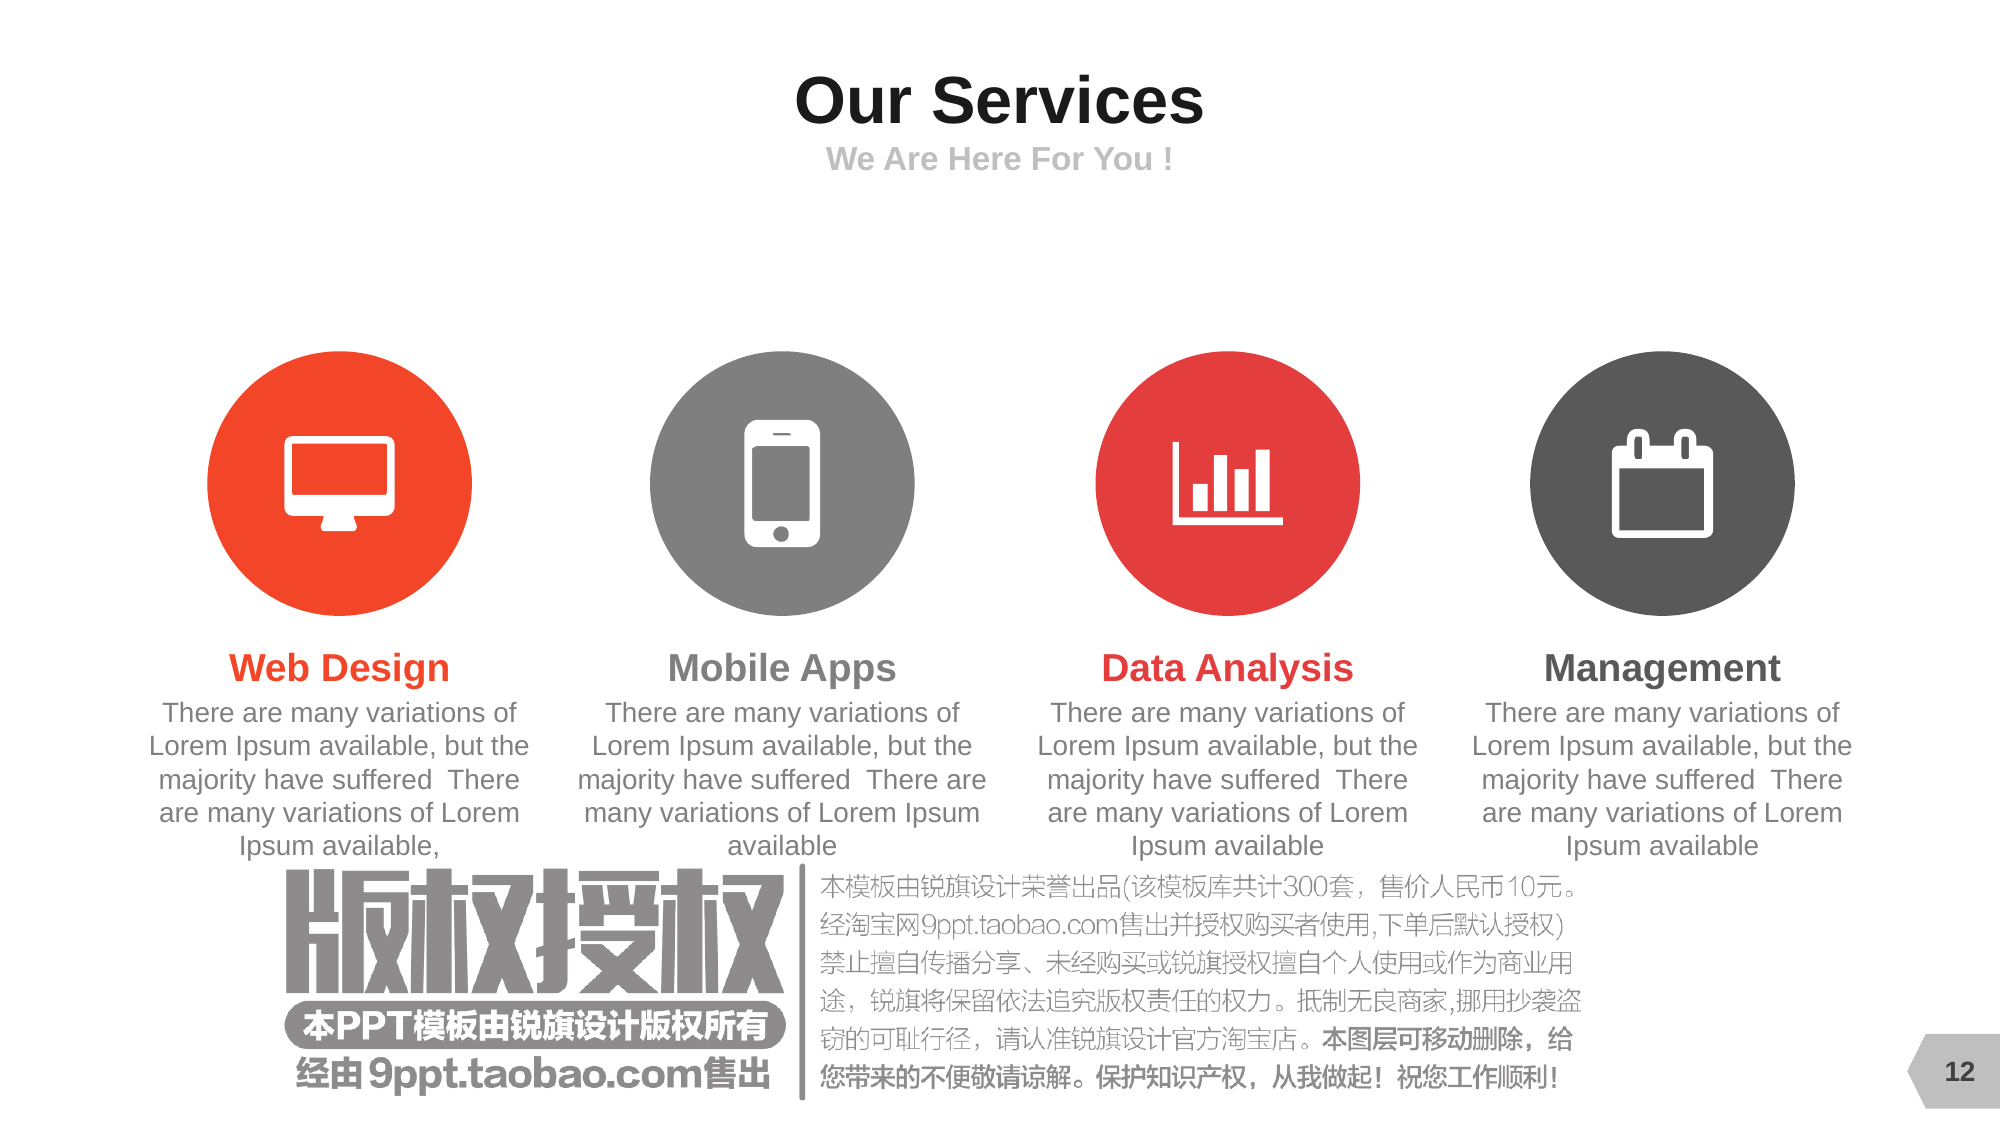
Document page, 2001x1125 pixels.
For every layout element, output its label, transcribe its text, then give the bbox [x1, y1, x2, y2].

text_box Data Analysis There are many variations of Lorem Ipsum available, but the majority have suffered There are many variations of Lorem Ipsum available [1009, 635, 1447, 862]
text_box [205, 349, 475, 618]
text_box [284, 436, 395, 532]
text_box [1528, 349, 1797, 618]
text_box [1093, 349, 1363, 618]
text_box [1172, 441, 1283, 526]
title Our Services [383, 58, 1617, 136]
text_box [1611, 428, 1714, 538]
text_box Management There are many variations of Lorem Ipsum available, but the majority have suffered There are many variations of Lorem Ipsum available [1452, 635, 1873, 869]
slide_number 12 [1909, 1040, 2000, 1101]
text_box Mobile Apps There are many variations of Lorem Ipsum available, but the majority have suffered There are many variations of Lorem Ipsum available [561, 635, 1003, 862]
picture [284, 863, 1581, 1101]
list We Are Here For You ! [549, 135, 1450, 180]
text_box Web Design There are many variations of Lorem Ipsum available, but the majority have suffered There are many variations of Lorem Ipsum available, [123, 635, 556, 869]
text_box [647, 349, 917, 618]
text_box [744, 419, 821, 548]
